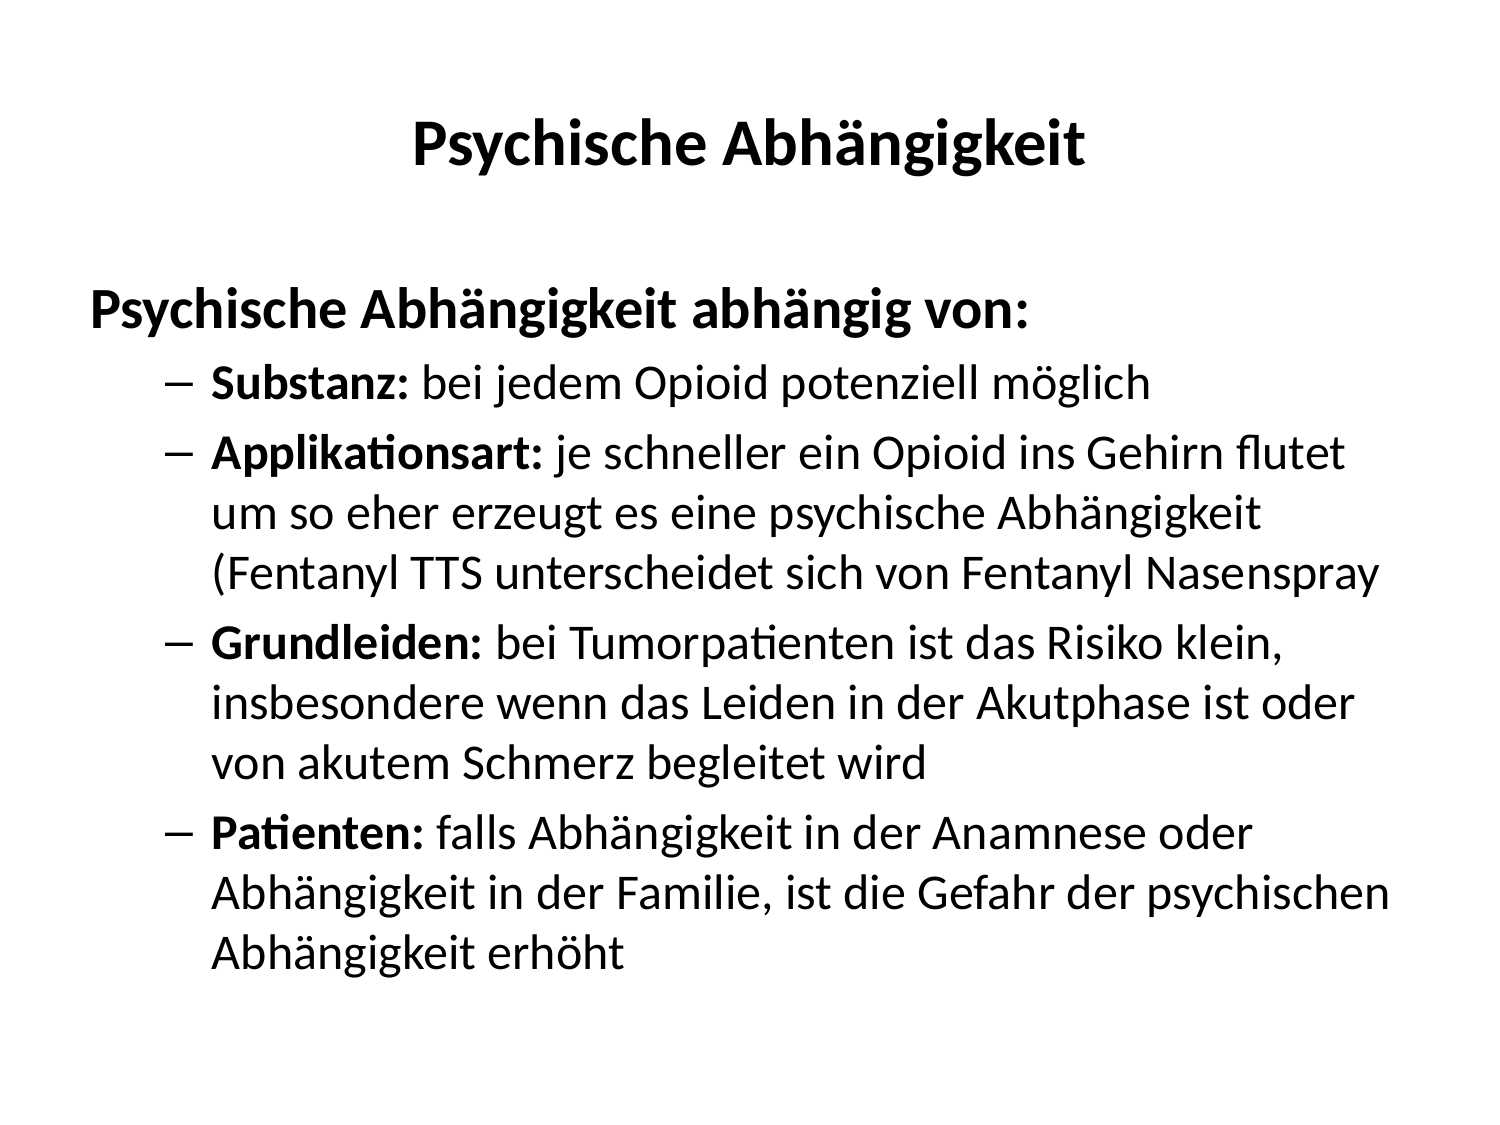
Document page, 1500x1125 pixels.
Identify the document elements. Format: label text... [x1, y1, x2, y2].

list Psychische Abhängigkeit abhängig von: Substanz: bei jedem Opioid potenziell möglich Applikationsart: je schneller ein Opioid ins Gehirn flutet um so eher erzeugt es eine psychische Abhängigkeit (Fentanyl TTS unterscheidet sich von Fentanyl Nasenspray Grundleiden: bei Tumorpatienten ist das Risiko klein, insbesondere wenn das Leiden in der Akutphase ist oder von akutem Schmerz begleitet wird Patienten: falls Abhängigkeit in der Anamnese oder Abhängigkeit in der Familie, ist die Gefahr der psychischen Abhängigkeit erhöht [75, 262, 1425, 1005]
title Psychische Abhängigkeit [75, 45, 1425, 233]
